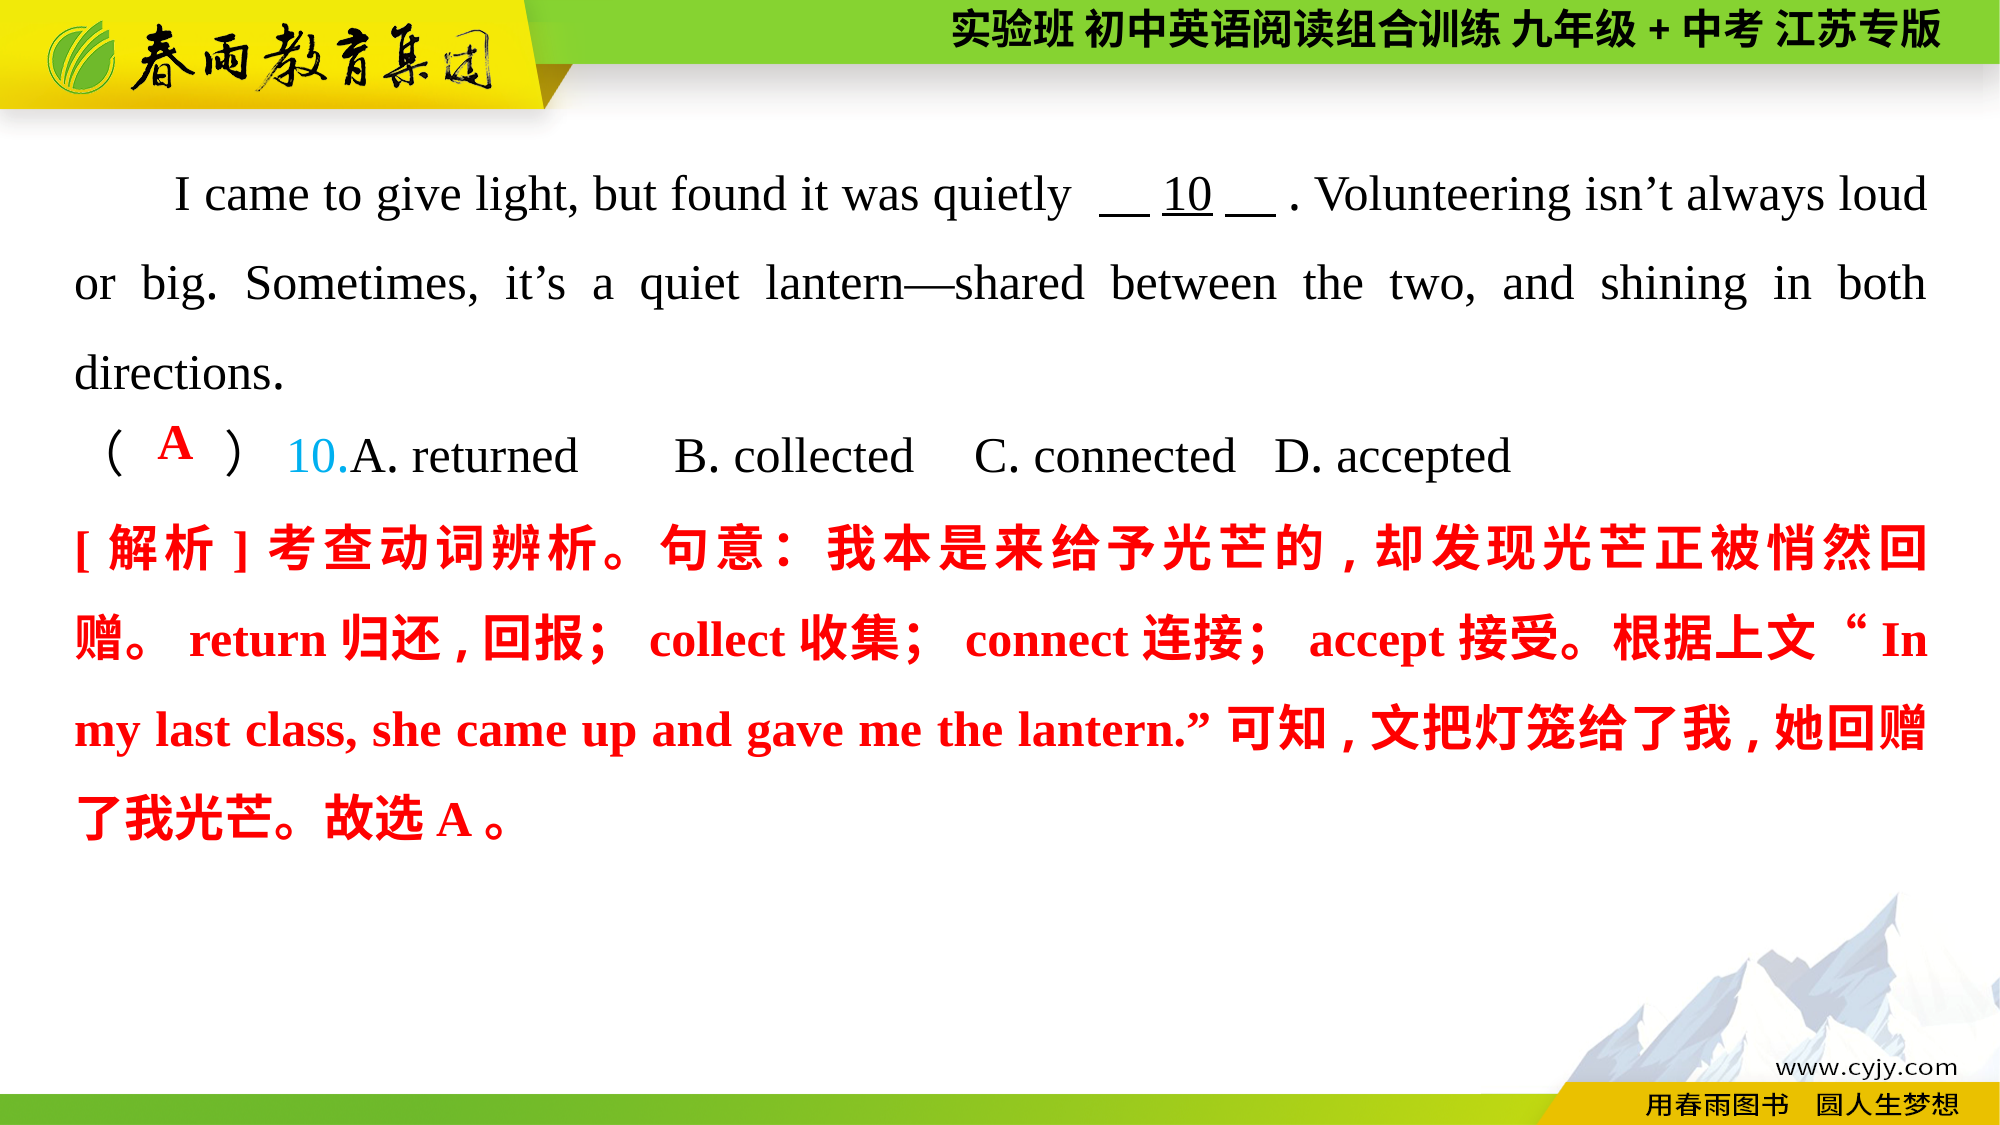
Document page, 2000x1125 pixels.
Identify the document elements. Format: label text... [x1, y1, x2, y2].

list I came to give light, but found it was quietly 10 . Volunteering isn’t always loud or big. Sometimes, it’s a quiet lantern—shared between the two, and shining in both directions. [59, 122, 1944, 385]
text_box A [142, 401, 209, 477]
text_box [解析]考查动词辨析。句意：我本是来给予光芒的,却发现光芒正被悄然回赠。return归还,回报；collect收集；connect连接；accept接受。根据上文“In my last class, she came up and gave me the lantern.”可知,文把灯笼给了我,她回赠了我光芒。故选A。 [59, 478, 1944, 854]
picture [0, 0, 2000, 1125]
text_box （ ）10.A. returned B. collected C. connected D. accepted [59, 385, 1944, 478]
